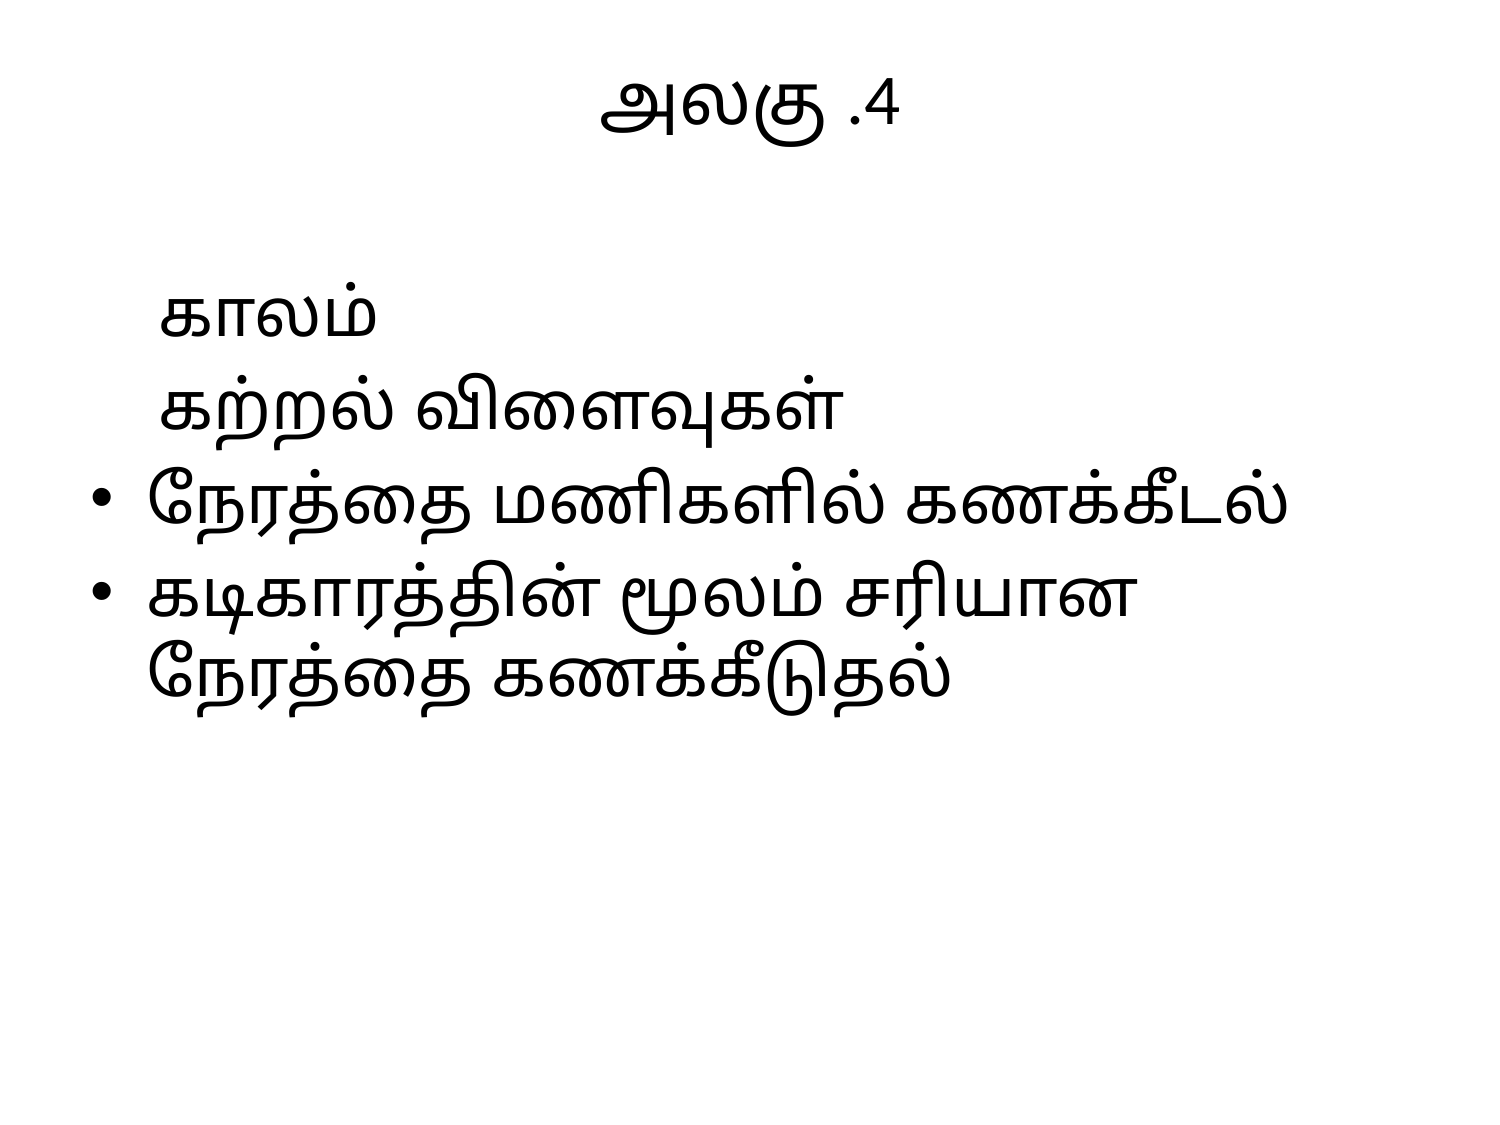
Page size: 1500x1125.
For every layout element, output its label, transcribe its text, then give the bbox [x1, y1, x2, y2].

title அலகு .4 [75, 45, 1425, 233]
list காலம் கற்றல் விளைவுகள் நேரத்தை மணிகளில் கணக்கீடல் கடிகாரத்தின் மூலம் சரியான நேரத்தை கணக்கீடுதல் [75, 262, 1425, 1005]
